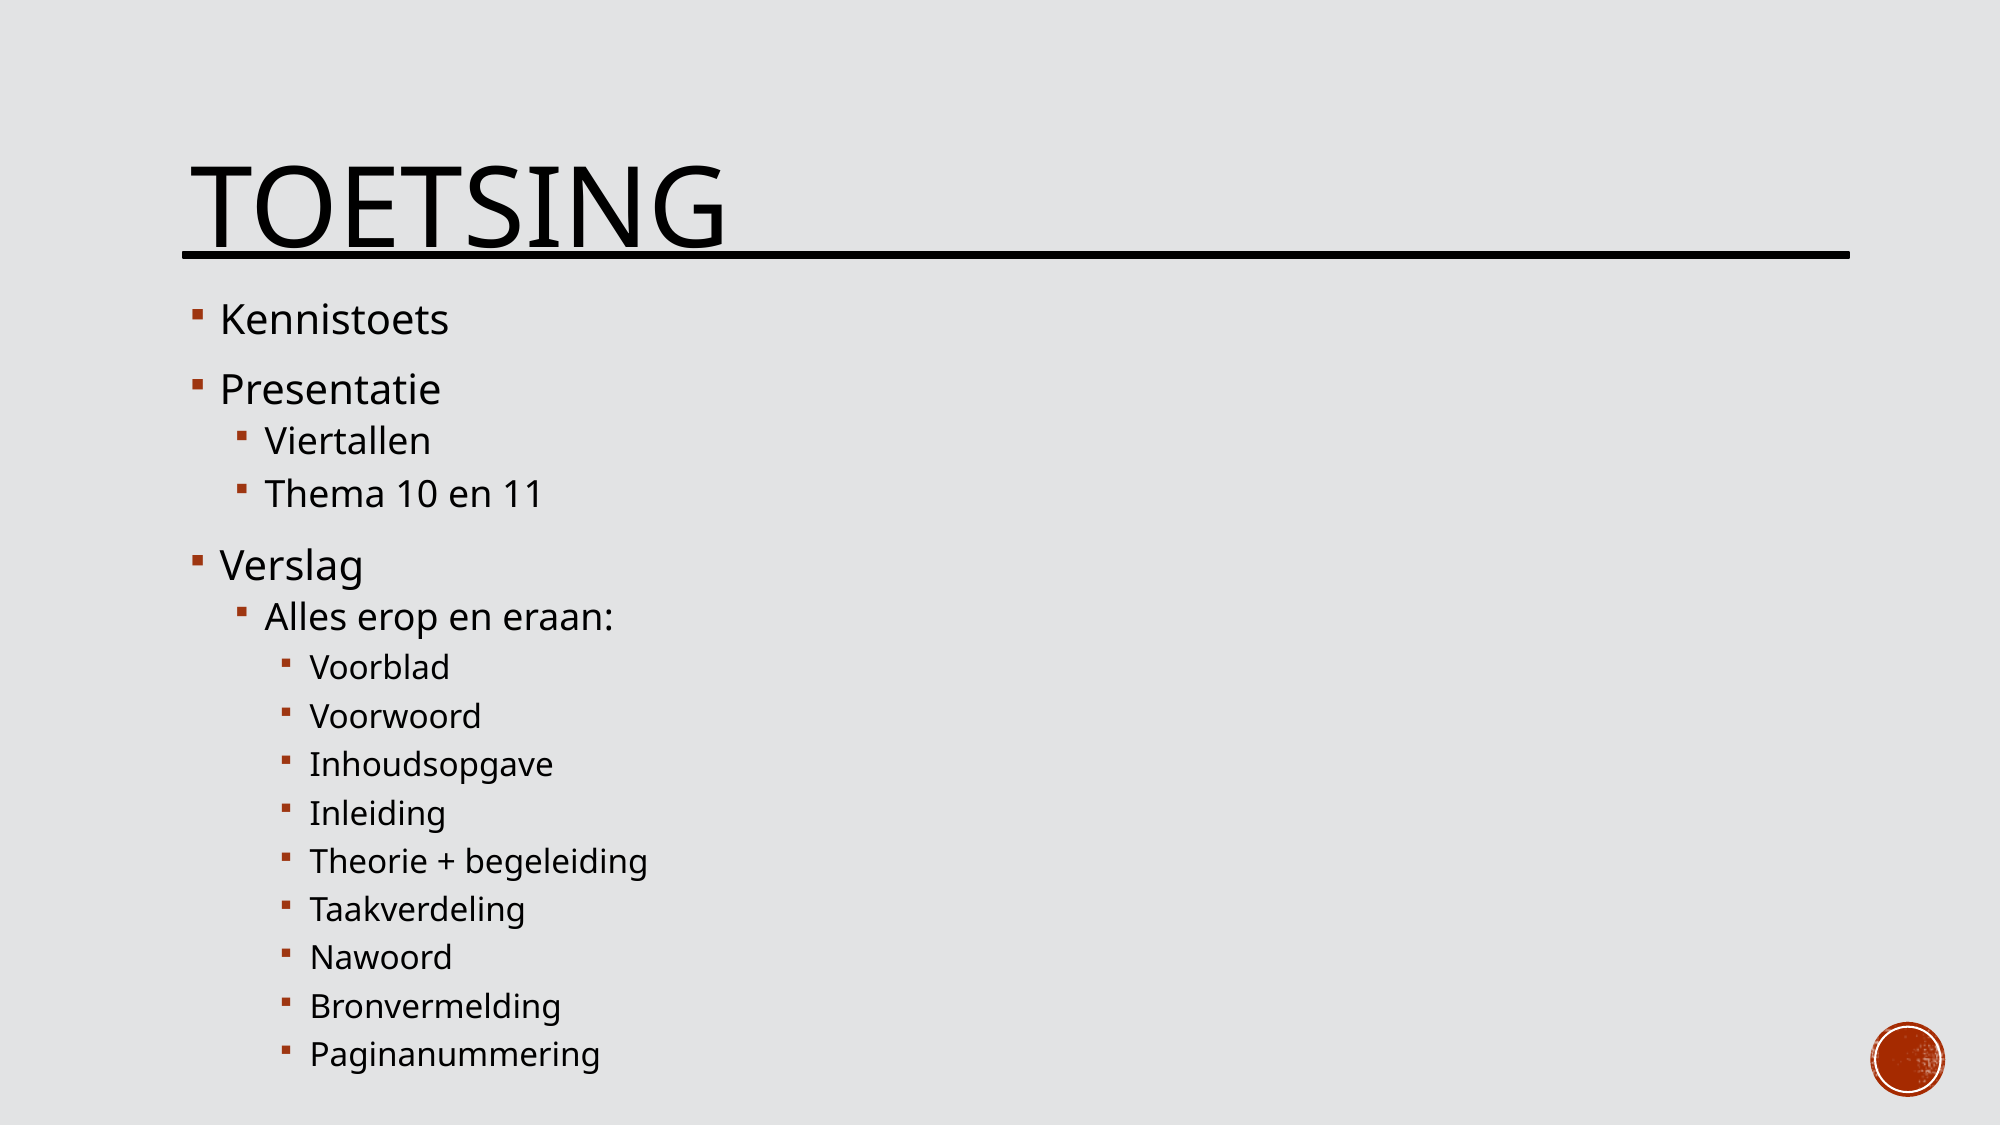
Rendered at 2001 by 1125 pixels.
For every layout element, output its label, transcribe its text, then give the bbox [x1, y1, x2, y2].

title Toetsing [175, 79, 1826, 344]
text_box [182, 251, 1850, 259]
list Kennistoets Presentatie Viertallen Thema 10 en 11 Verslag Alles erop en eraan: Voorblad Voorwoord Inhoudsopgave Inleiding Theorie + begeleiding Taakverdeling Nawoord Bronvermelding Paginanummering [174, 291, 1825, 1125]
